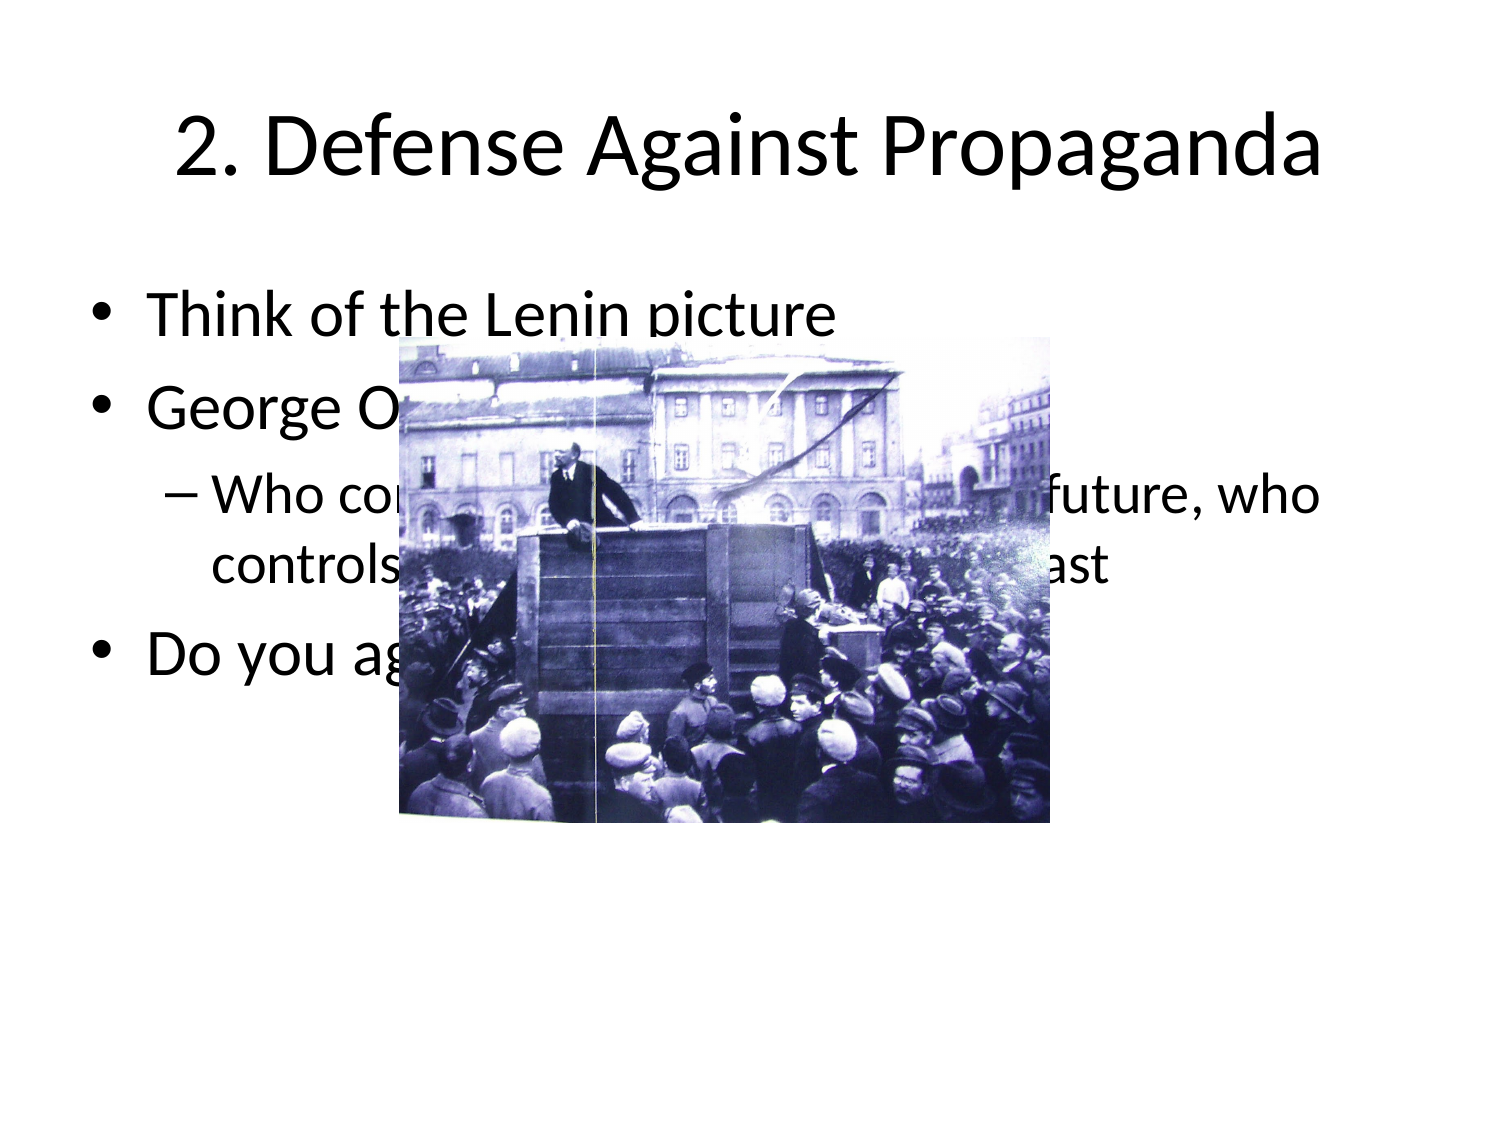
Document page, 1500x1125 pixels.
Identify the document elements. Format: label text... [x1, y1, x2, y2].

list Think of the Lenin picture George Orwell’s quote Who controls the past controls the future, who controls the present controls' the past Do you agree [75, 262, 1425, 1005]
picture [399, 337, 1050, 823]
title 2. Defense Against Propaganda [75, 45, 1425, 233]
